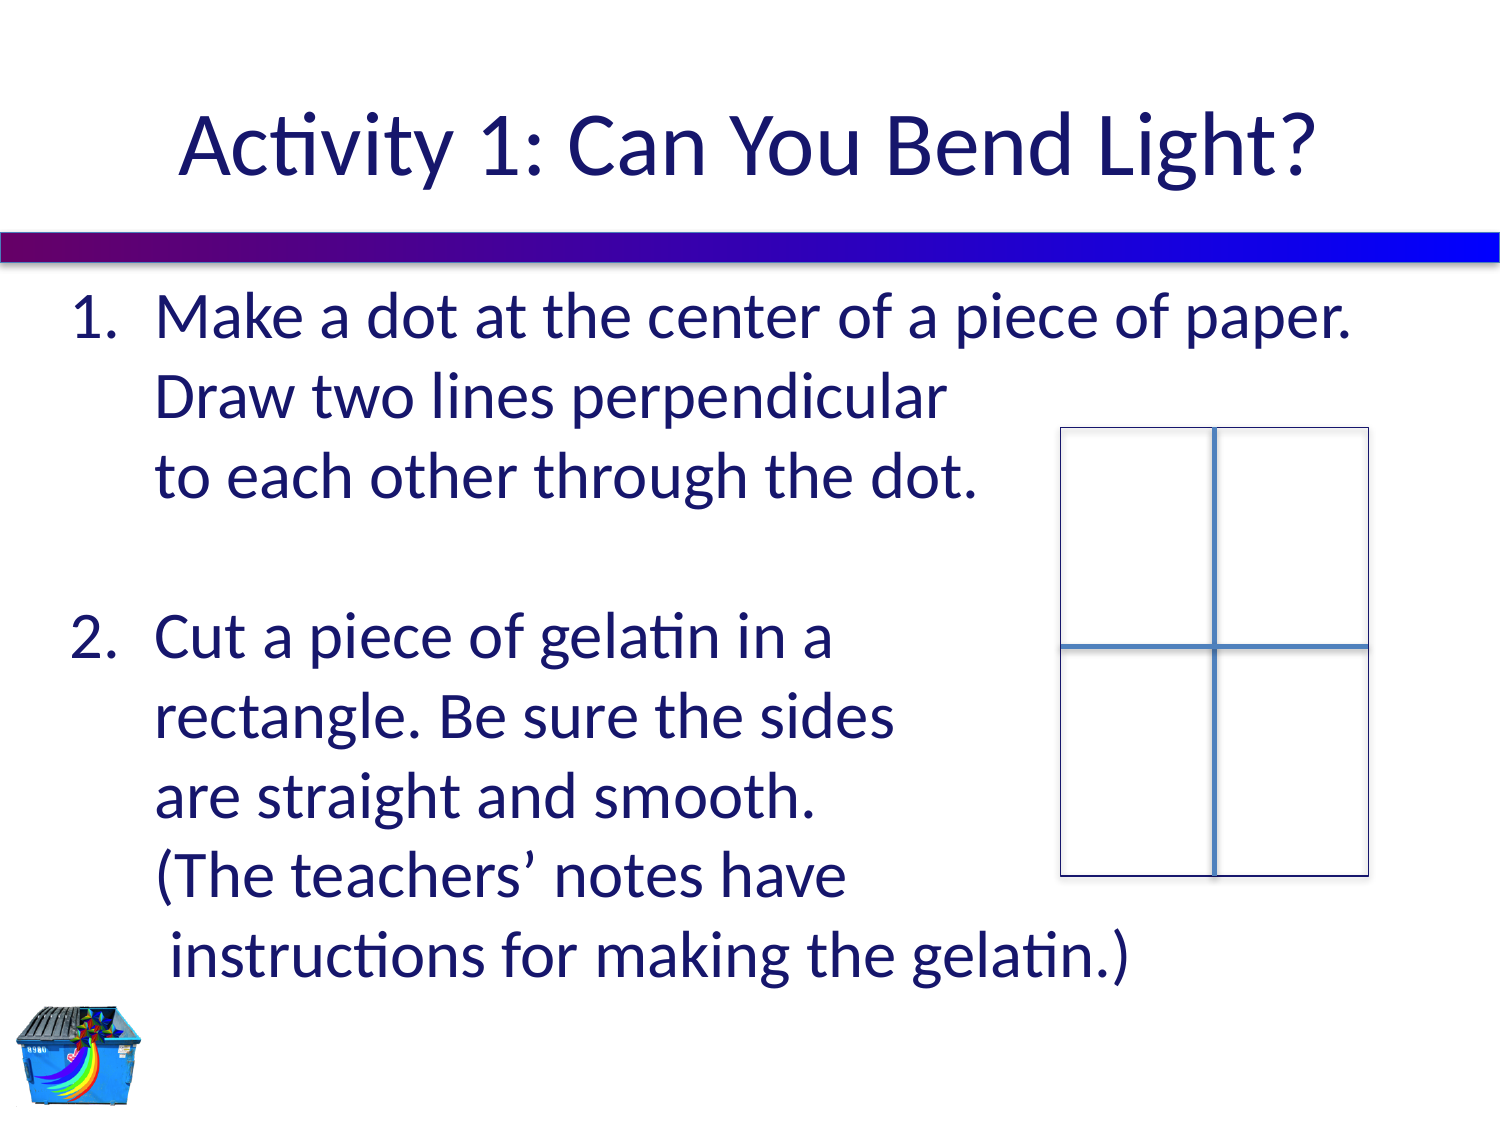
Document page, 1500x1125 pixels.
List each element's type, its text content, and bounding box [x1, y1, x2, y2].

title Activity 1: Can You Bend Light? [75, 45, 1425, 233]
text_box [1060, 427, 1369, 877]
text_box Make a dot at the center of a piece of paper. Draw two lines perpendicular to each other through the dot. Cut a piece of gelatin in a rectangle. Be sure the sides are straight and smooth. (The teachers’ notes have instructions for making the gelatin.) [55, 264, 1425, 999]
picture [14, 1004, 143, 1107]
